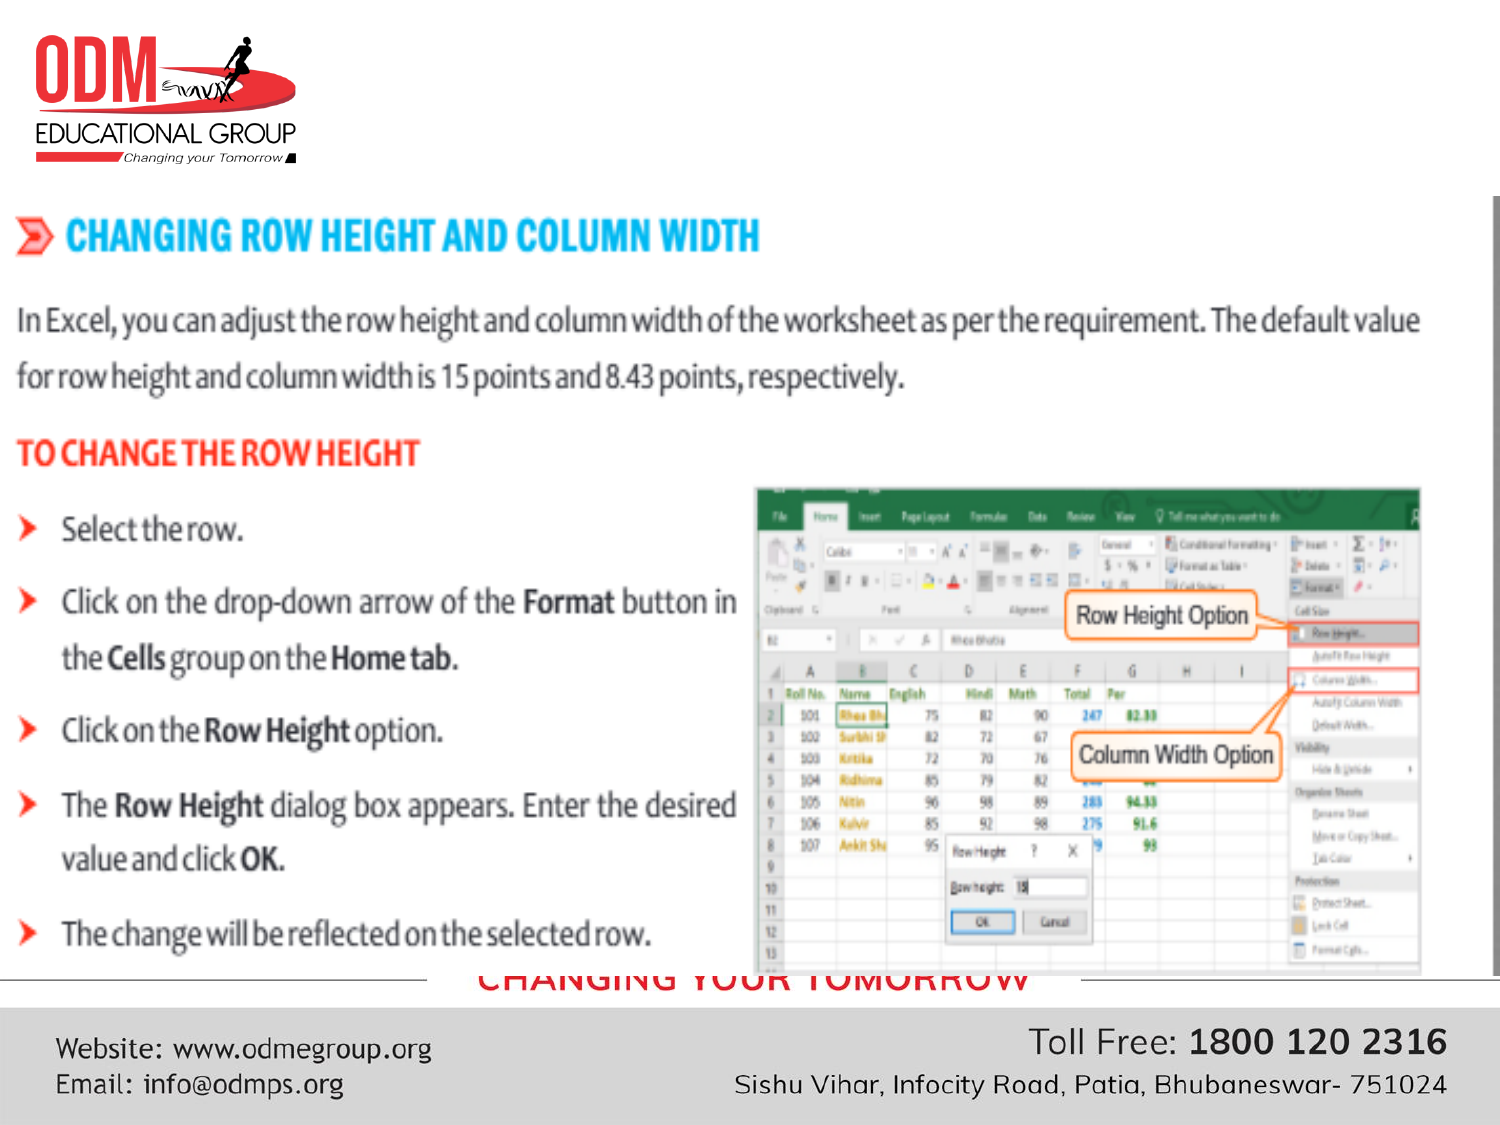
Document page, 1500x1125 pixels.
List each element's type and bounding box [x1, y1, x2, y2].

picture [0, 196, 1500, 1125]
picture [36, 35, 296, 164]
